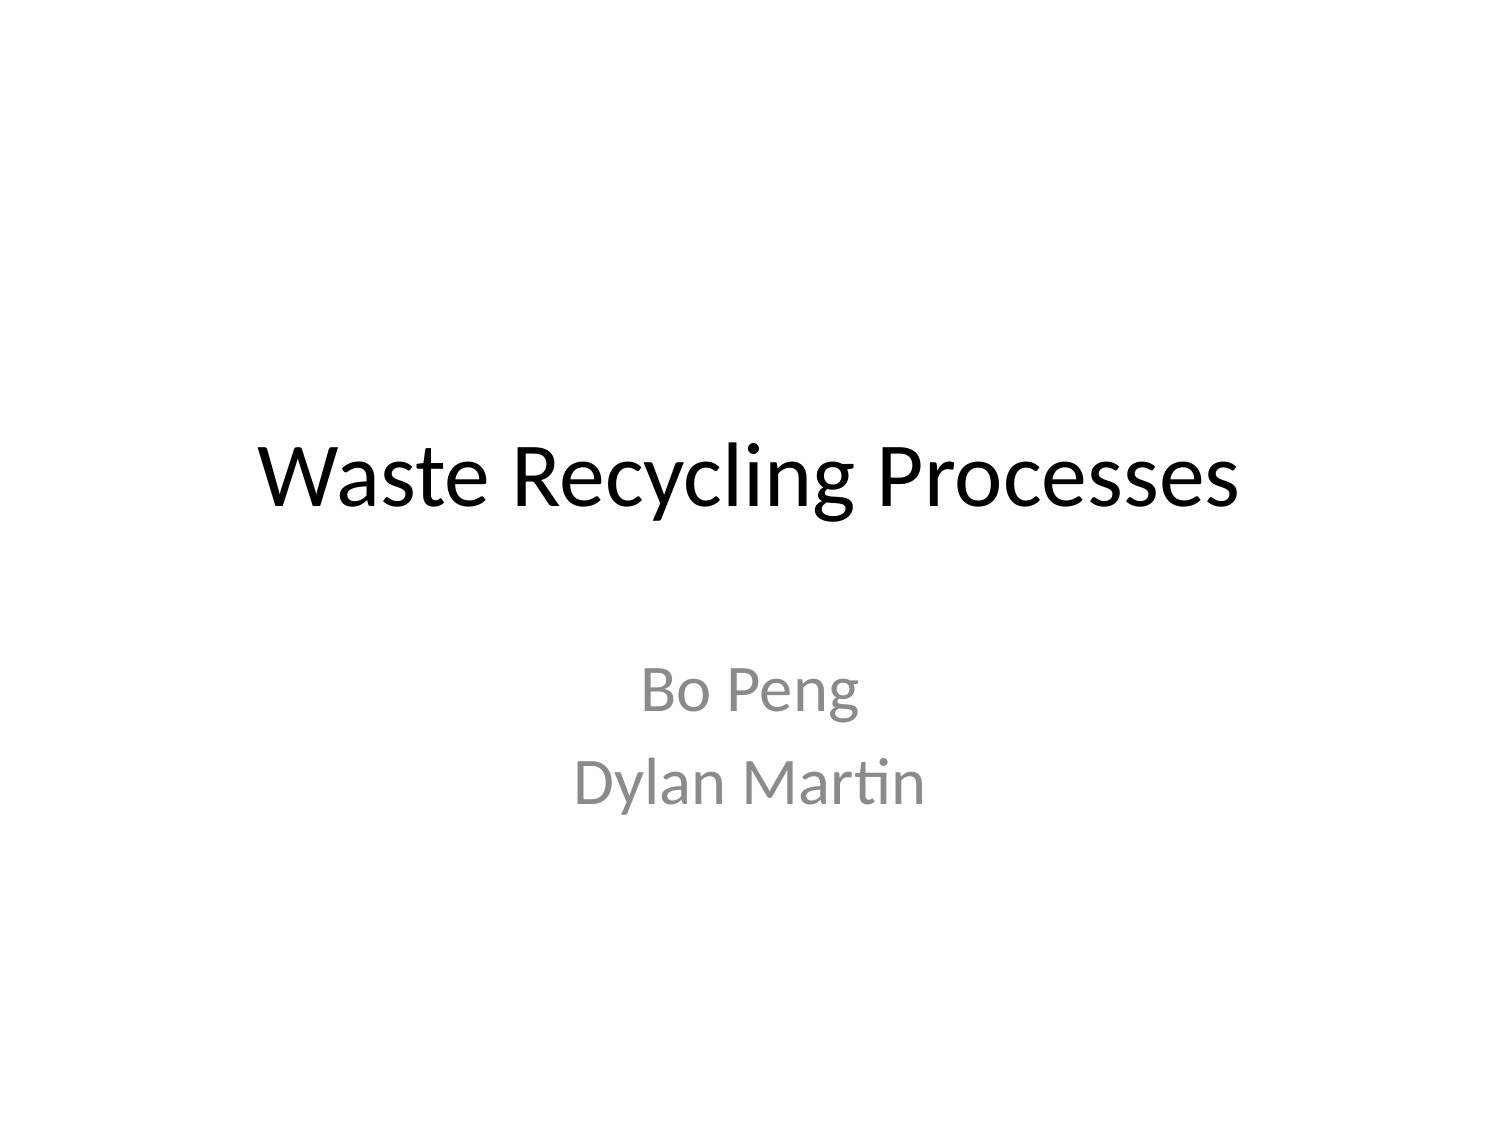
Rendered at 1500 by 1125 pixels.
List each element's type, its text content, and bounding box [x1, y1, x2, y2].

subtitle Bo Peng Dylan Martin [225, 637, 1275, 925]
title Waste Recycling Processes [112, 349, 1388, 591]
